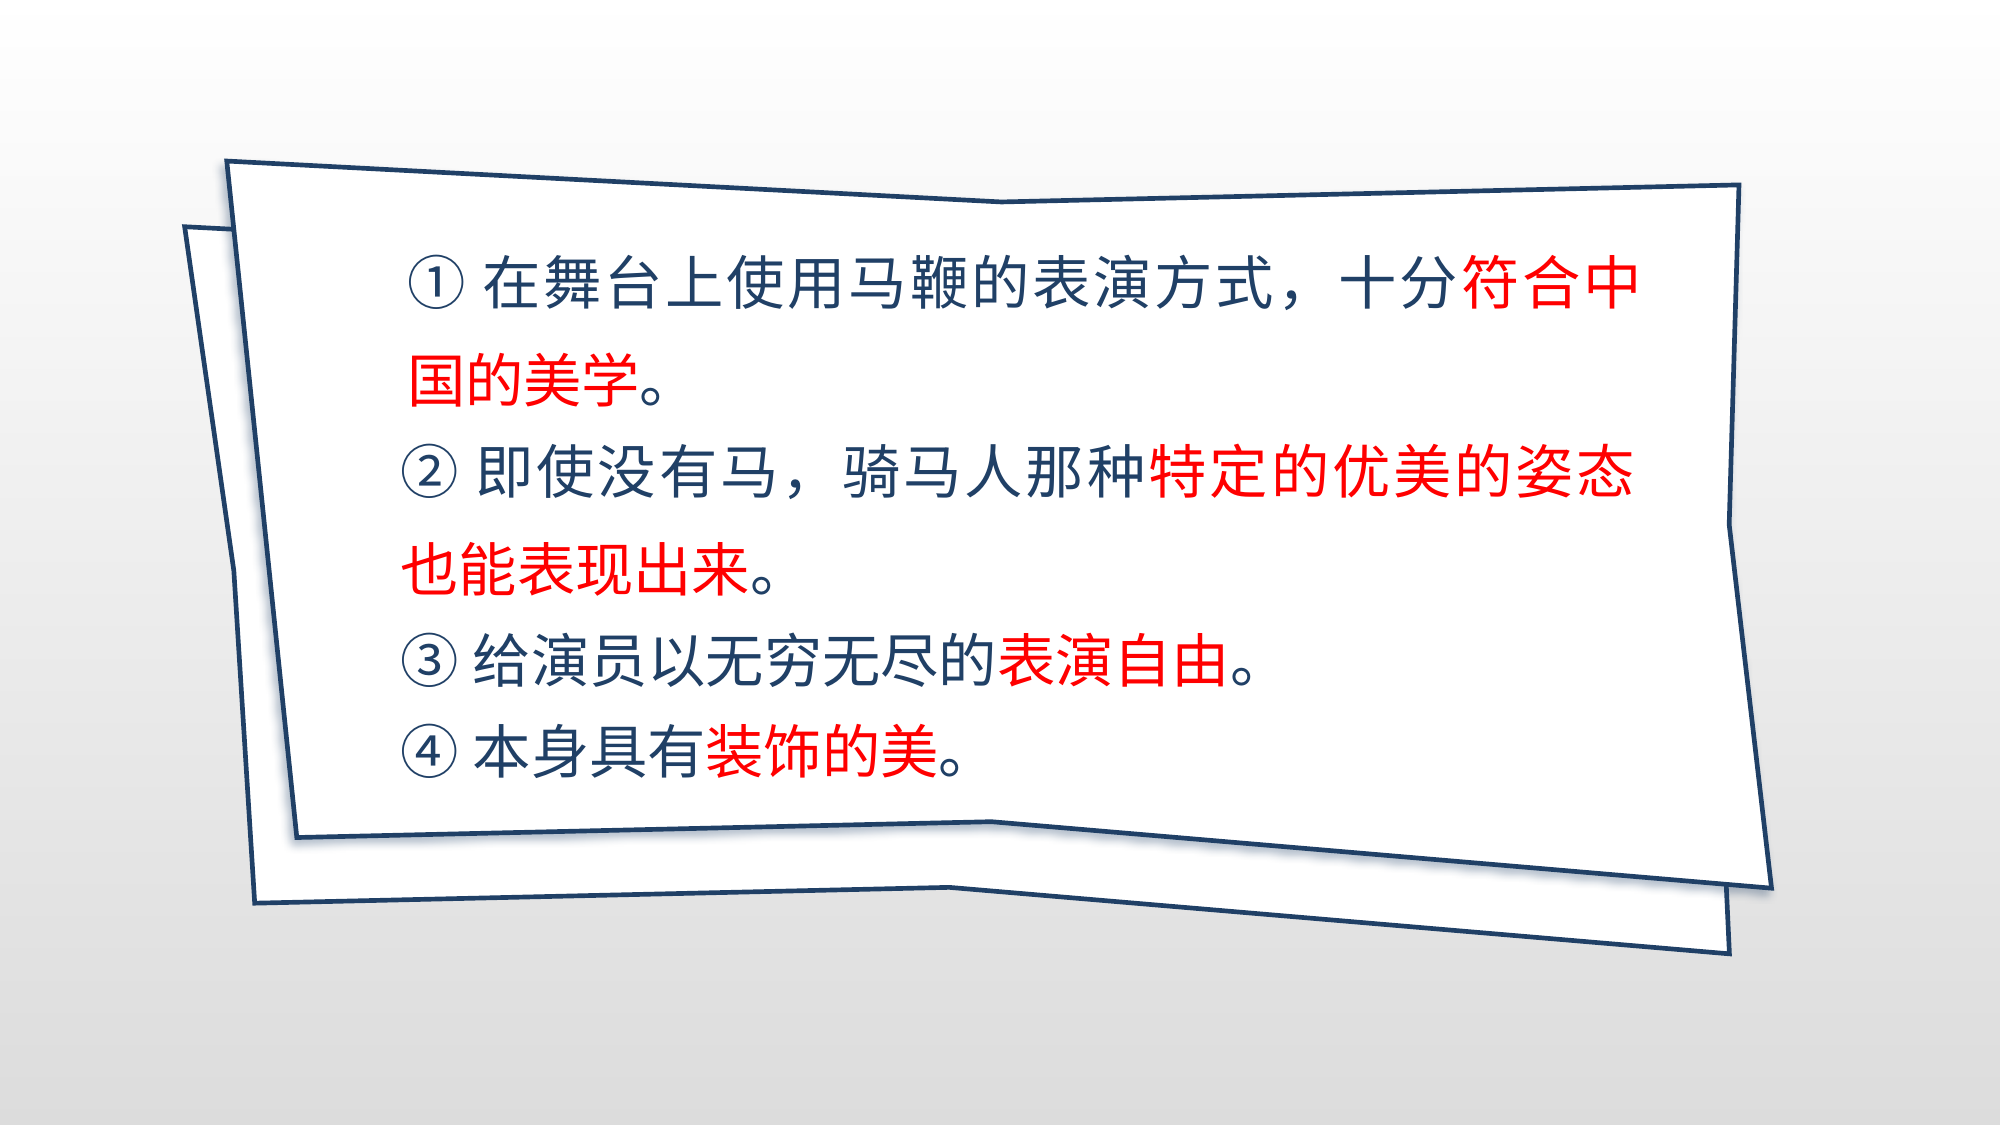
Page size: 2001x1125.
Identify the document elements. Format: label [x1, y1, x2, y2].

text_box [184, 161, 1772, 954]
